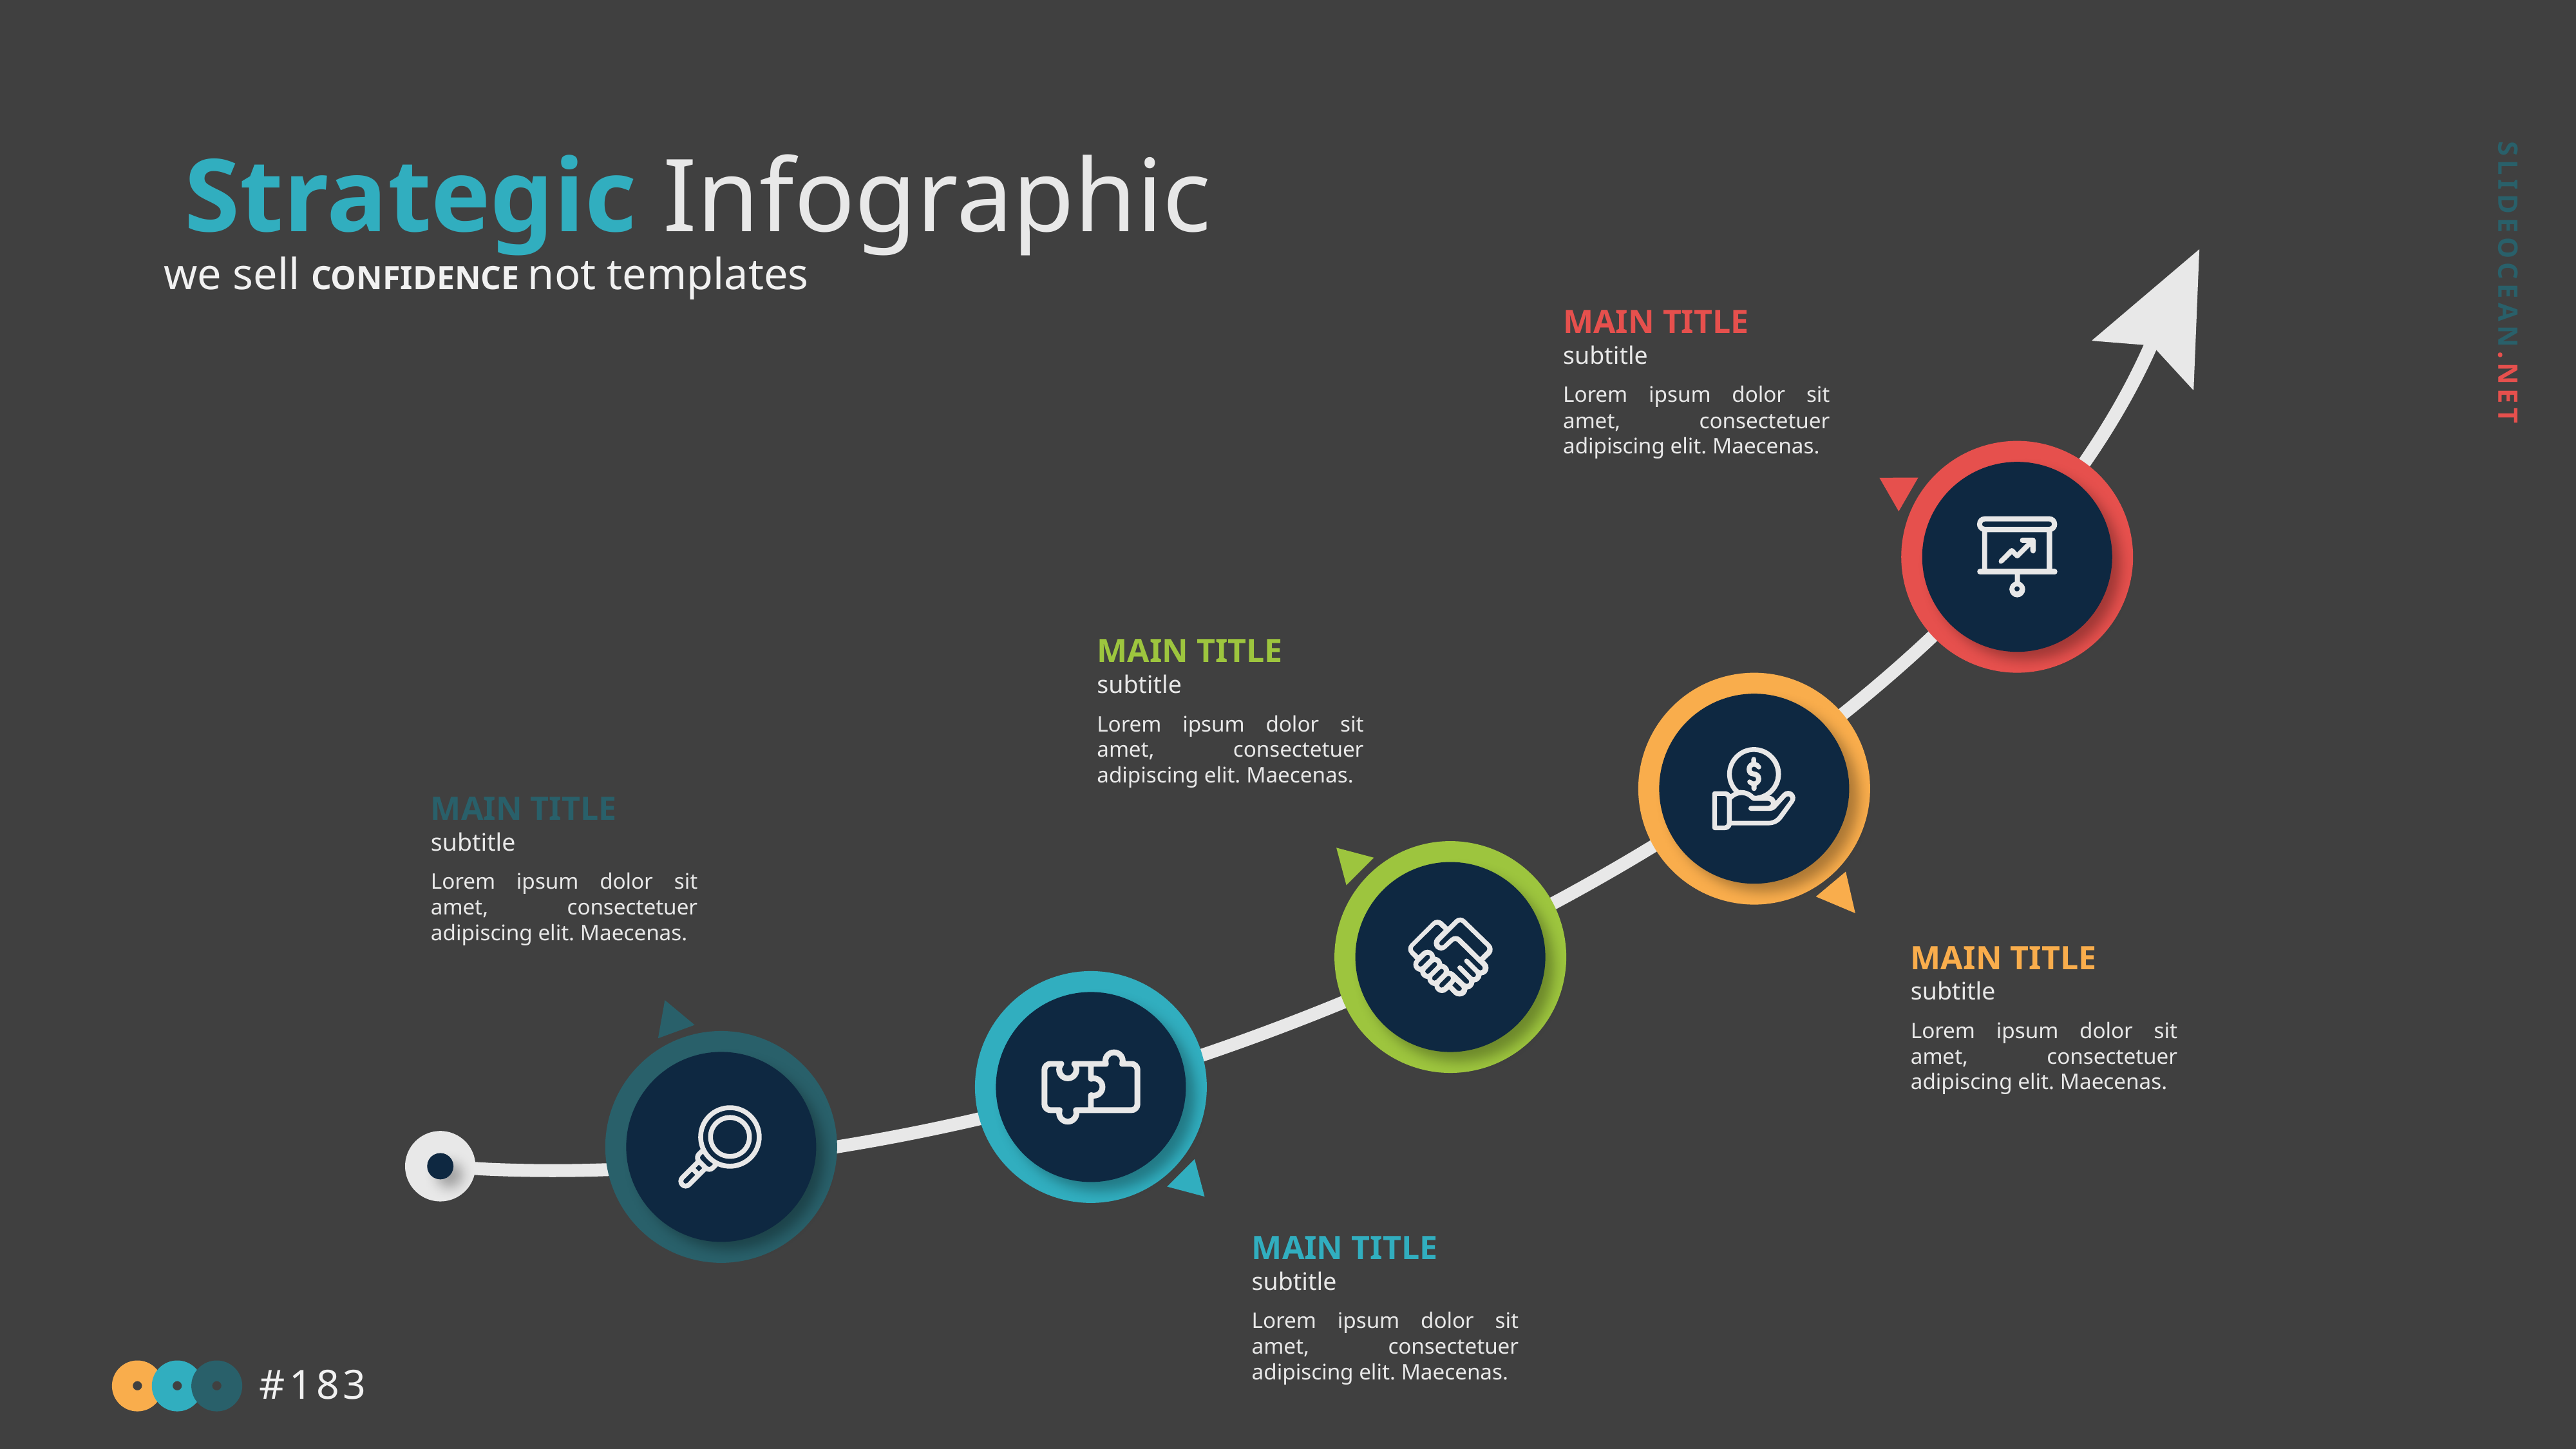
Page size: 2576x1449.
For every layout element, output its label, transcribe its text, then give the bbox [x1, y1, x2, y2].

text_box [1328, 840, 1567, 1074]
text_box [1900, 931, 2188, 1101]
text_box we sell CONFIDENCE not templates [164, 247, 390, 299]
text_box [1242, 1221, 1529, 1390]
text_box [677, 1104, 765, 1189]
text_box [1712, 746, 1797, 831]
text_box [1877, 440, 2134, 674]
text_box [605, 998, 838, 1264]
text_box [421, 782, 708, 951]
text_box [1638, 672, 1871, 918]
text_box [1553, 296, 1841, 465]
text_box Strategic Infographic [175, 126, 1221, 247]
text_box #183 [259, 1359, 1065, 1408]
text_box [1976, 516, 2058, 598]
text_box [974, 971, 1213, 1204]
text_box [390, 242, 2277, 1202]
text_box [1087, 625, 1374, 794]
